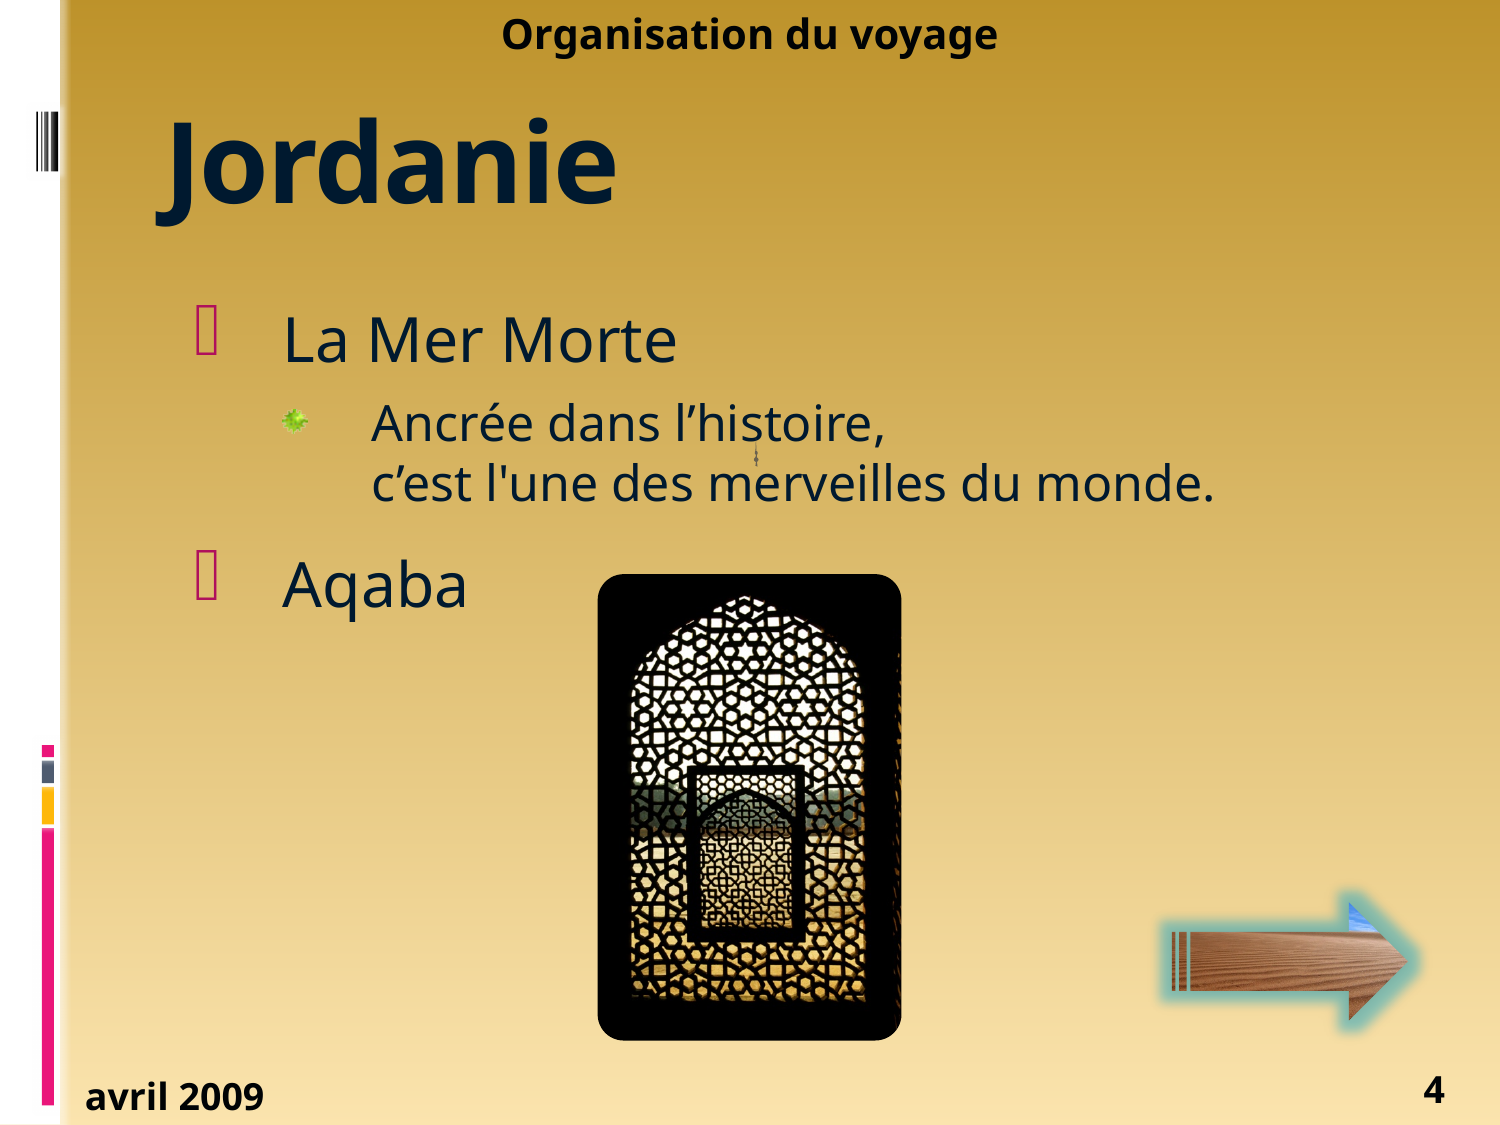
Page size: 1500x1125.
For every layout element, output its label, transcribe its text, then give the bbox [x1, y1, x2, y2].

picture [597, 573, 902, 1041]
list La Mer Morte Ancrée dans l’histoire, c’est l'une des merveilles du monde. Aqaba [150, 292, 1425, 1043]
footer Organisation du voyage [476, 0, 1024, 73]
slide_number 4 [1408, 1055, 1500, 1125]
picture [282, 409, 308, 434]
text_box [753, 437, 759, 467]
text_box [598, 435, 902, 564]
title Jordanie [150, 83, 1425, 234]
slide_number avril 2009 [70, 1065, 340, 1125]
